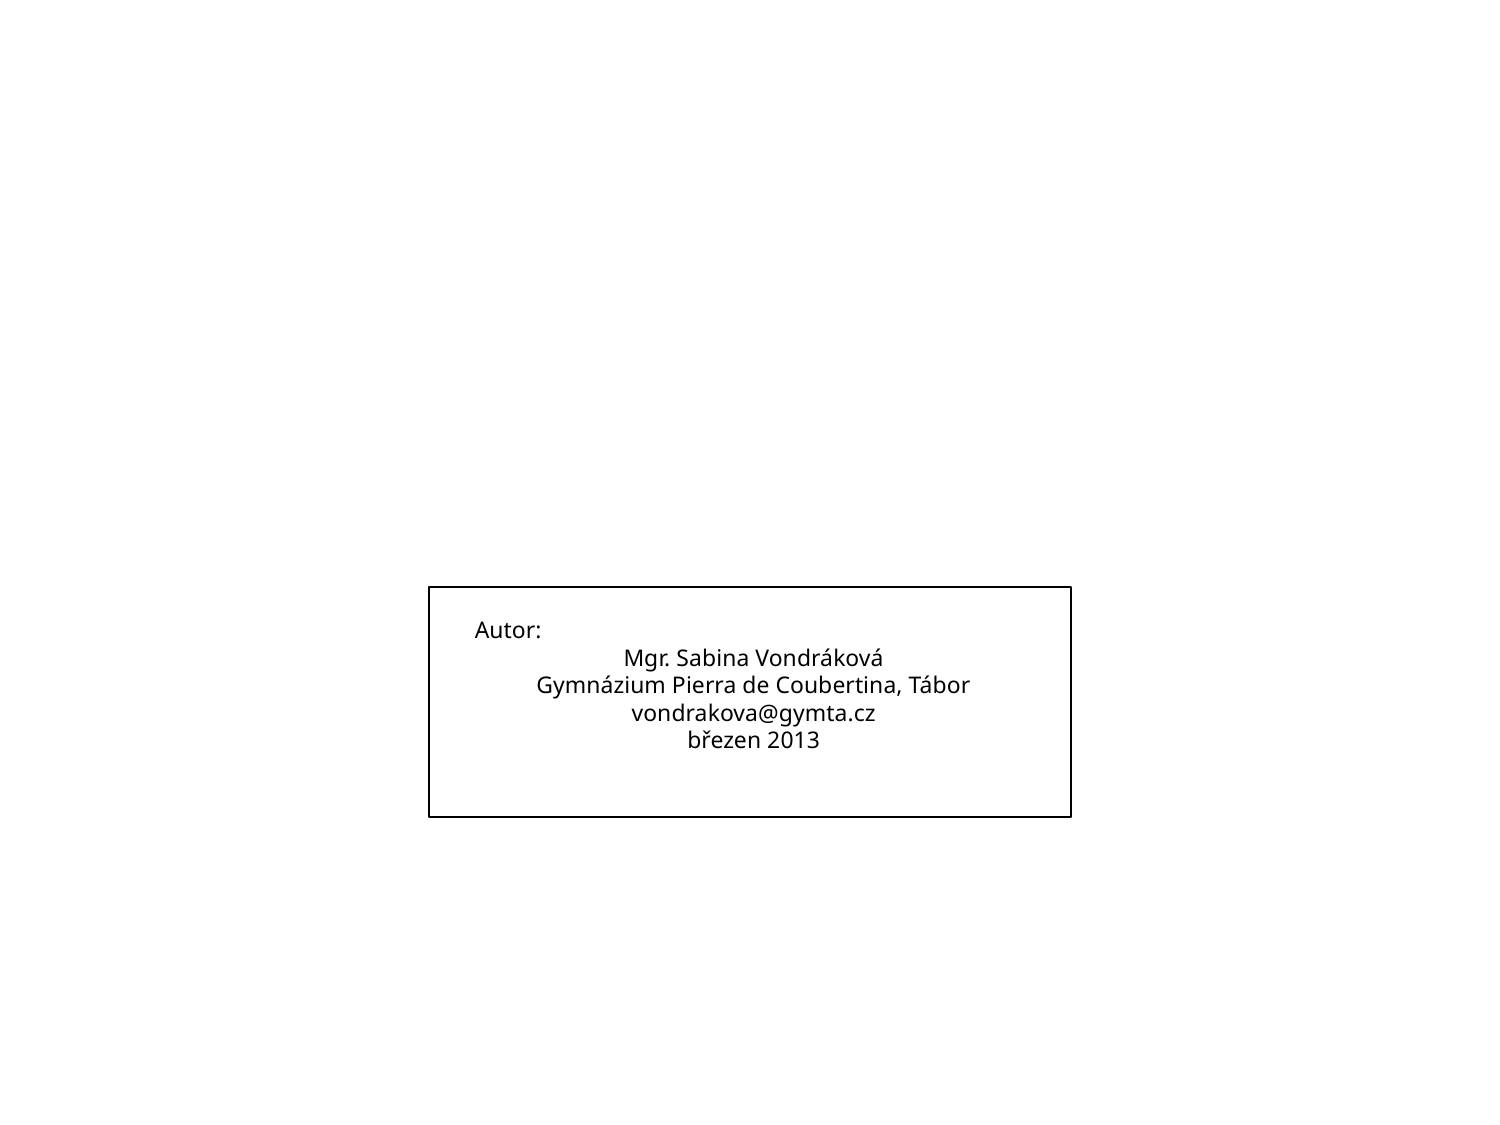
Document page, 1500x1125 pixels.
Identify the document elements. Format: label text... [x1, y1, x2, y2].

text_box [427, 585, 1073, 819]
text_box Autor: Mgr. Sabina Vondráková Gymnázium Pierra de Coubertina, Tábor vondrakova@gymta.cz březen 2013 [461, 609, 1047, 761]
